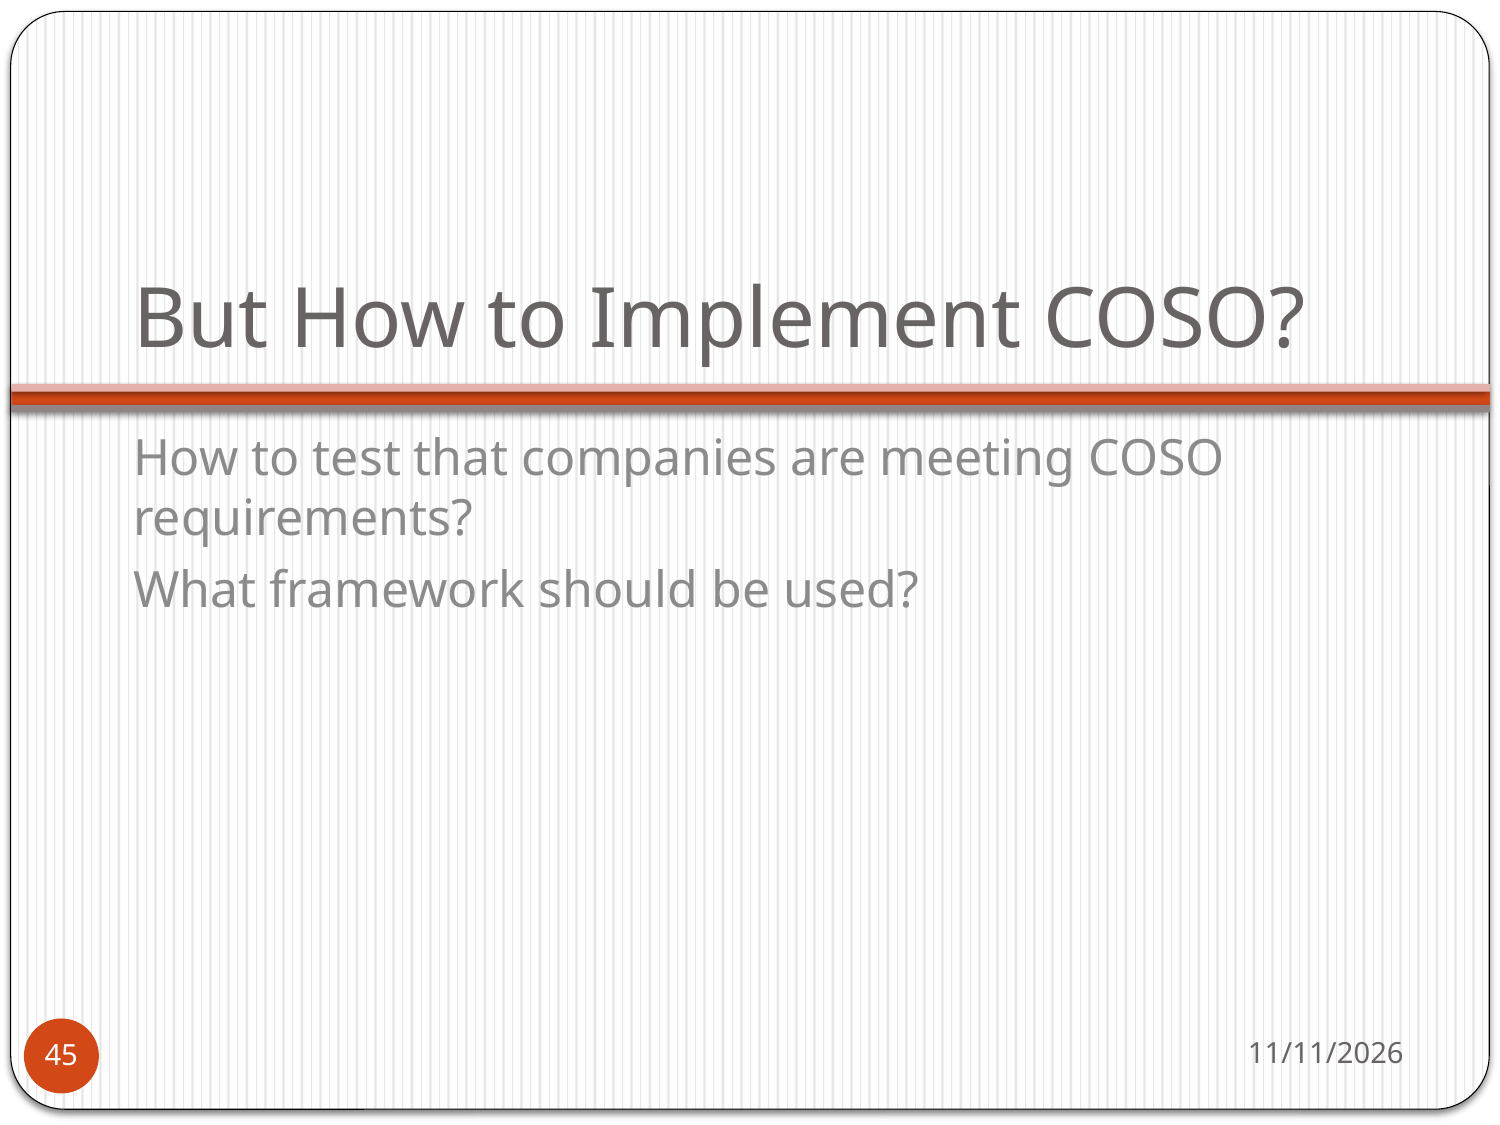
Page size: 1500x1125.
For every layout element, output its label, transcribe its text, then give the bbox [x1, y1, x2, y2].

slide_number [1012, 1015, 1419, 1094]
list How to test that companies are meeting COSO requirements? What framework should be used? [118, 417, 1394, 638]
title But How to Implement COSO? [118, 156, 1394, 380]
slide_number 45 [23, 1018, 99, 1094]
